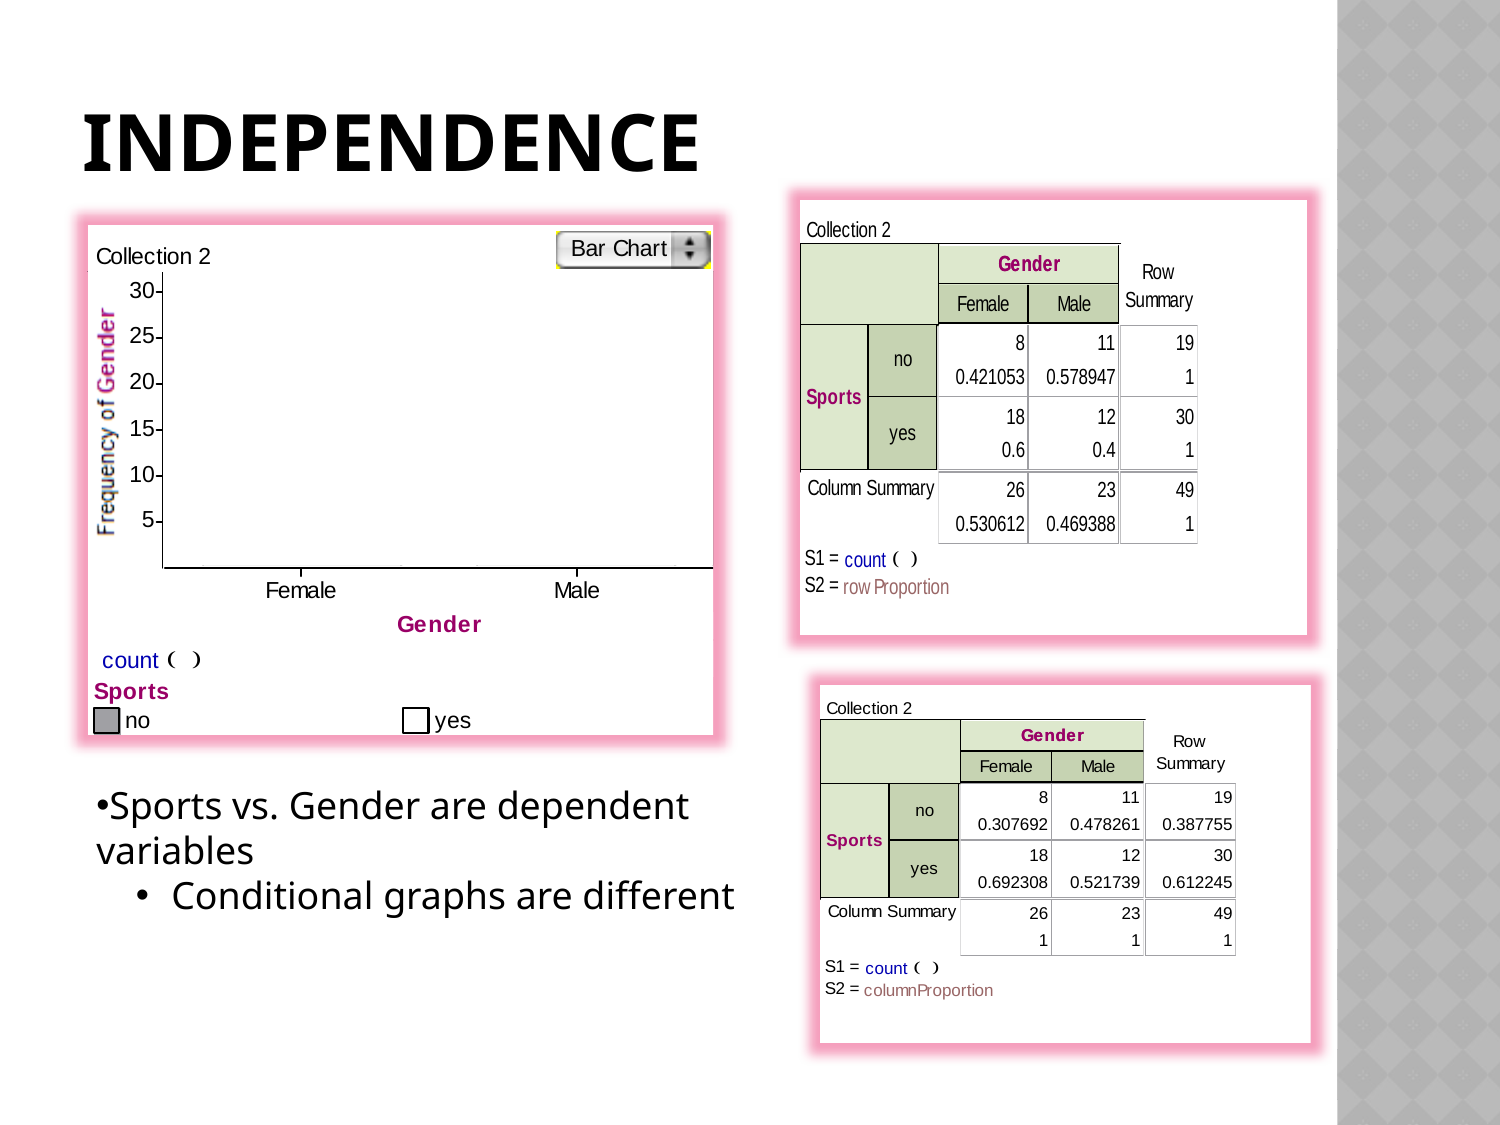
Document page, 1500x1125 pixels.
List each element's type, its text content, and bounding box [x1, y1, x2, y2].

text_box Sports vs. Gender are dependent variables Conditional graphs are different [81, 774, 807, 1015]
picture [799, 199, 1309, 638]
title Independence [75, 0, 1263, 188]
picture [819, 684, 1313, 1045]
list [87, 224, 716, 738]
